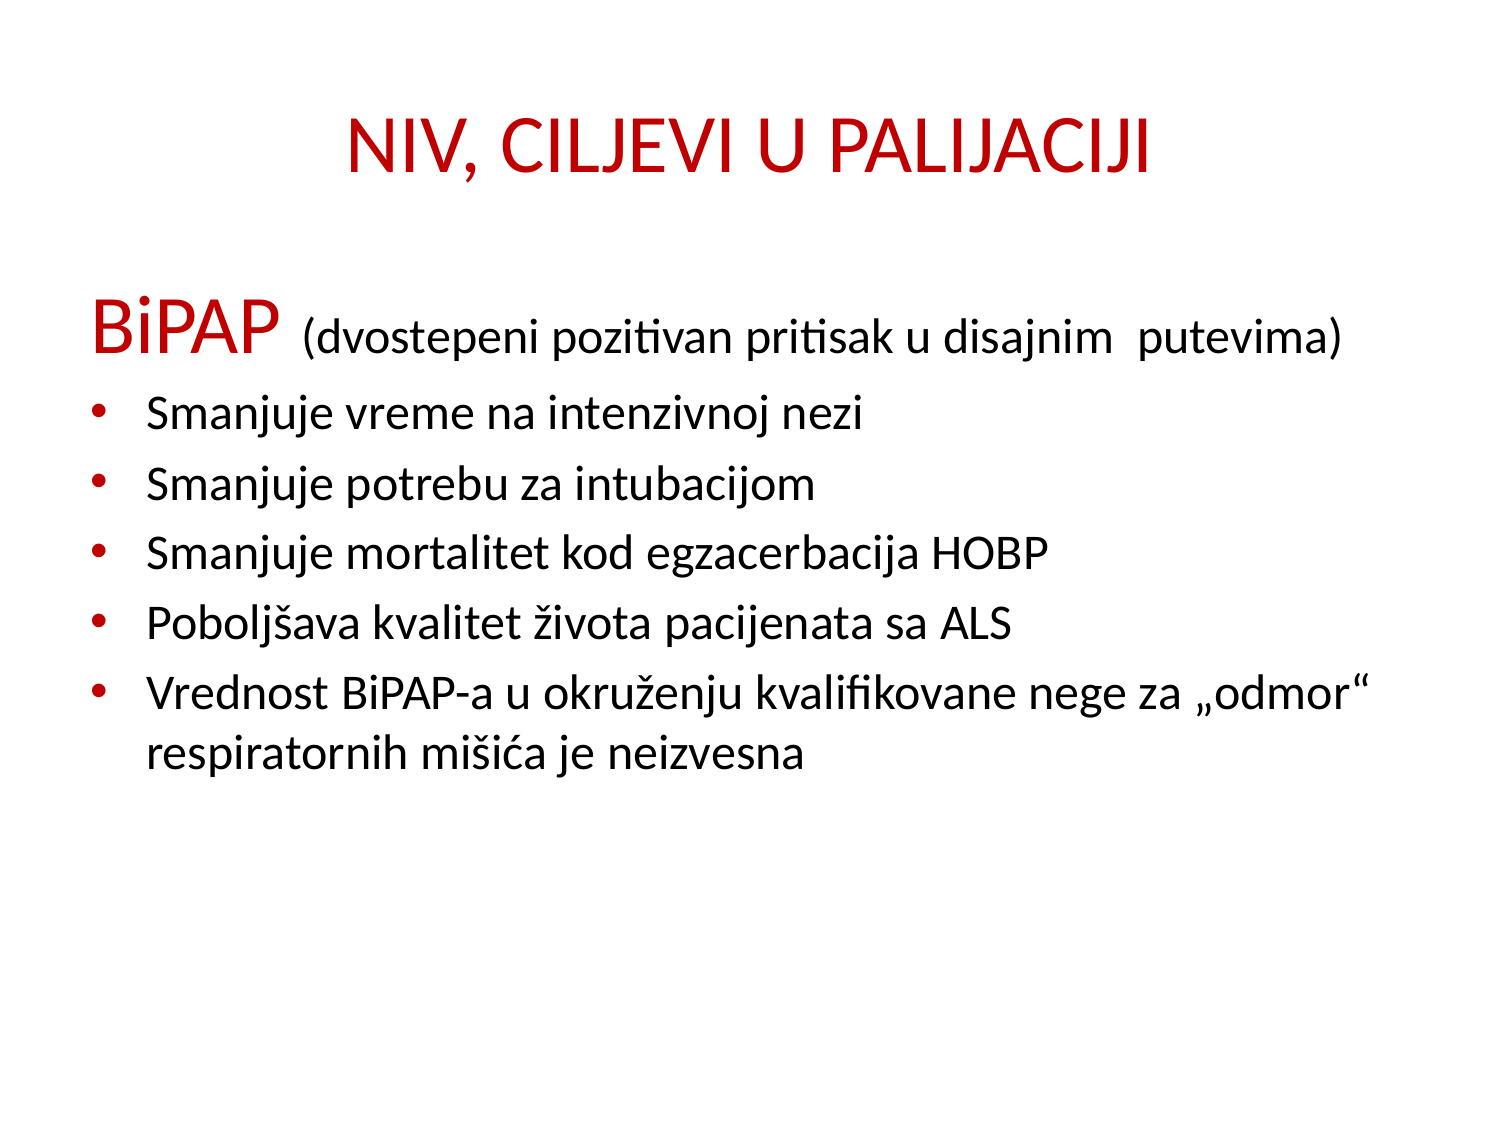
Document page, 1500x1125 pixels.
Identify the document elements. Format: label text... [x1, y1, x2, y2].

list BiPAP (dvostepeni pozitivan pritisak u disajnim putevima) Smanjuje vreme na intenzivnoj nezi Smanjuje potrebu za intubacijom Smanjuje mortalitet kod egzacerbacija HOBP Poboljšava kvalitet života pacijenata sa ALS Vrednost BiPAP-a u okruženju kvalifikovane nege za „odmor“ respiratornih mišića je neizvesna [75, 262, 1425, 1005]
title NIV, CILJEVI U PALIJACIJI [75, 45, 1425, 233]
